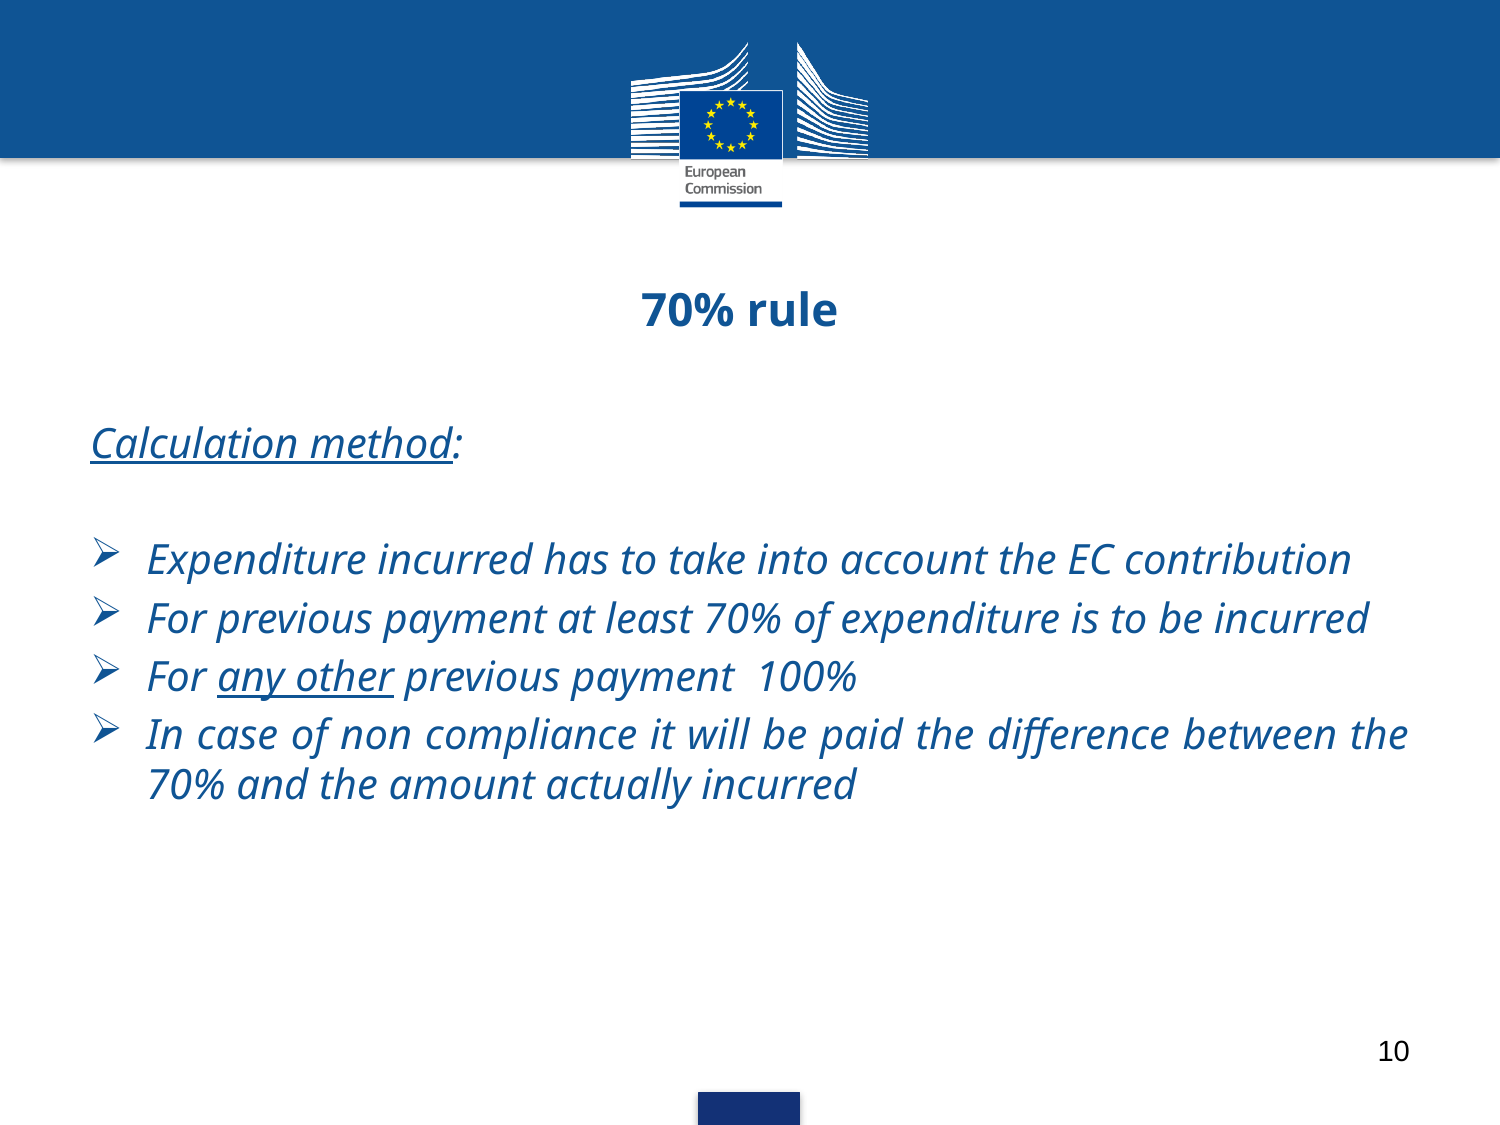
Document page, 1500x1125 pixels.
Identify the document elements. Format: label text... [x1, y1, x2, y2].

list Calculation method: Expenditure incurred has to take into account the EC contribution For previous payment at least 70% of expenditure is to be incurred For any other previous payment 100% In case of non compliance it will be paid the difference between the 70% and the amount actually incurred [74, 408, 1426, 988]
title 70% rule [64, 219, 1416, 398]
slide_number 10 [1074, 1024, 1425, 1103]
picture [631, 42, 868, 208]
